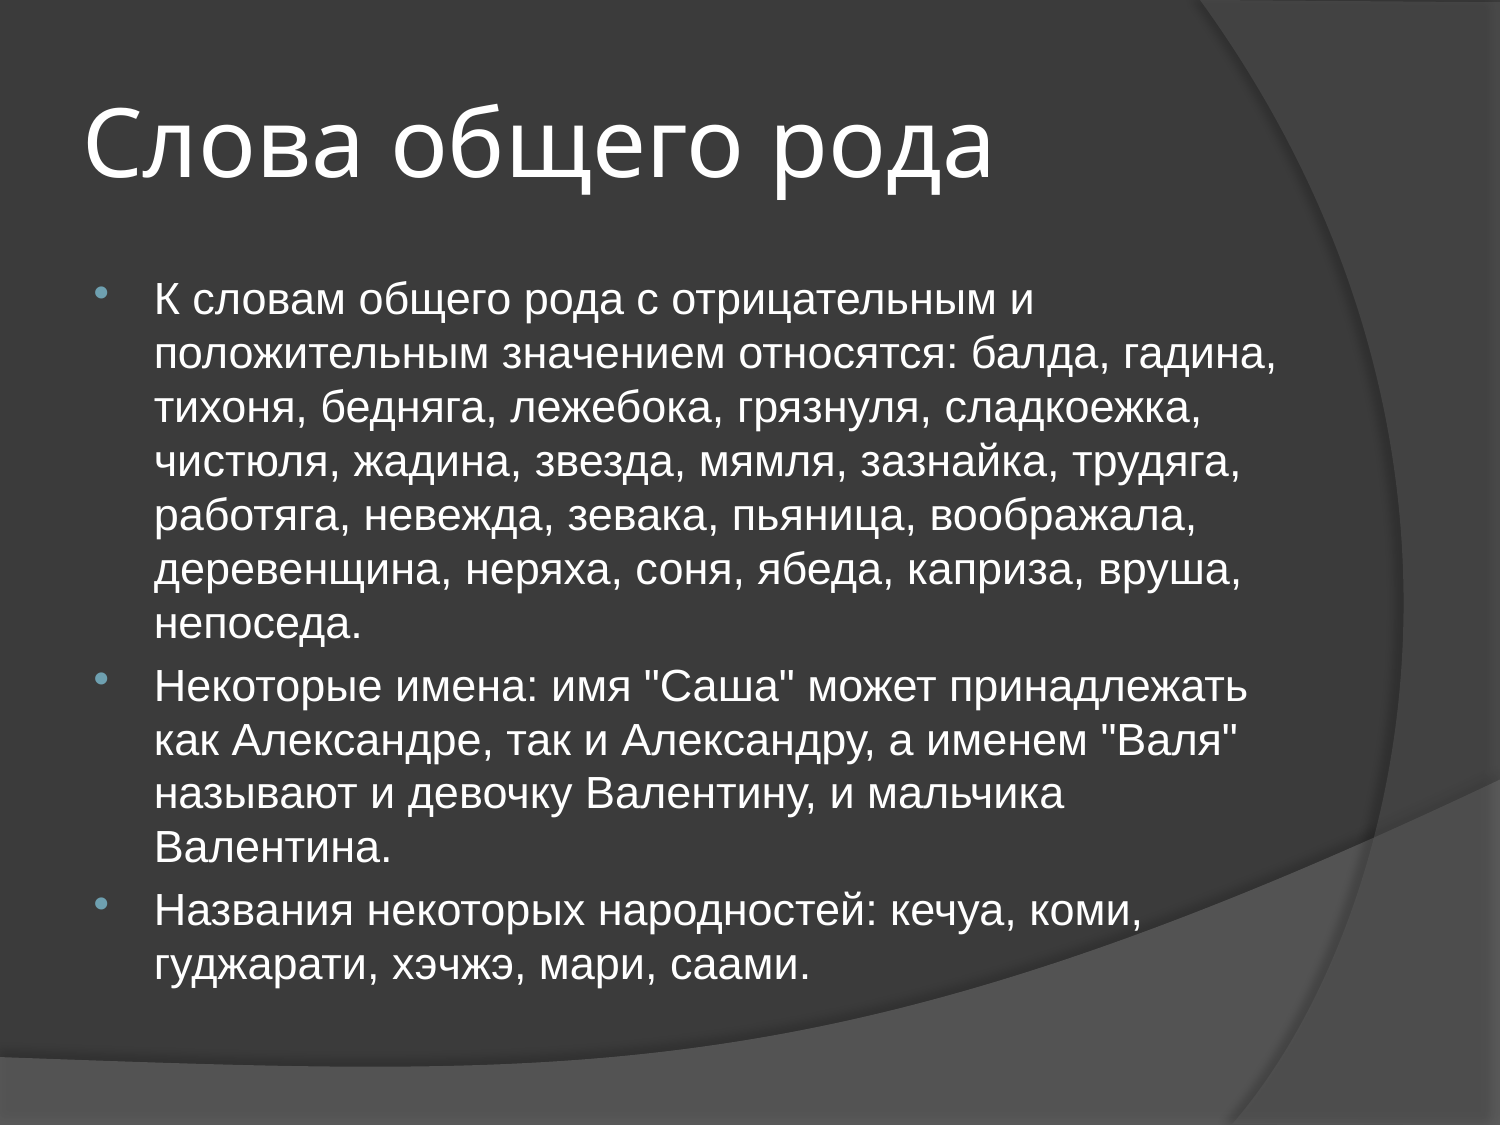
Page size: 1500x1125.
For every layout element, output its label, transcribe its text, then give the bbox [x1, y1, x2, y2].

list К словам общего рода с отрицательным и положительным значением относятся: балда, гадина, тихоня, бедняга, лежебока, грязнуля, сладкоежка, чистюля, жадина, звезда, мямля, зазнайка, трудяга, работяга, невежда, зевака, пьяница, воображала, деревенщина, неряха, соня, ябеда, каприза, вруша, непоседа. Некоторые имена: имя "Саша" может принадлежать как Александре, так и Александру, а именем "Валя" называют и девочку Валентину, и мальчика Валентина. Названия некоторых народностей: кечуа, коми, гуджарати, хэчжэ, мари, саами. [75, 262, 1300, 1005]
title Слова общего рода [75, 45, 1300, 233]
